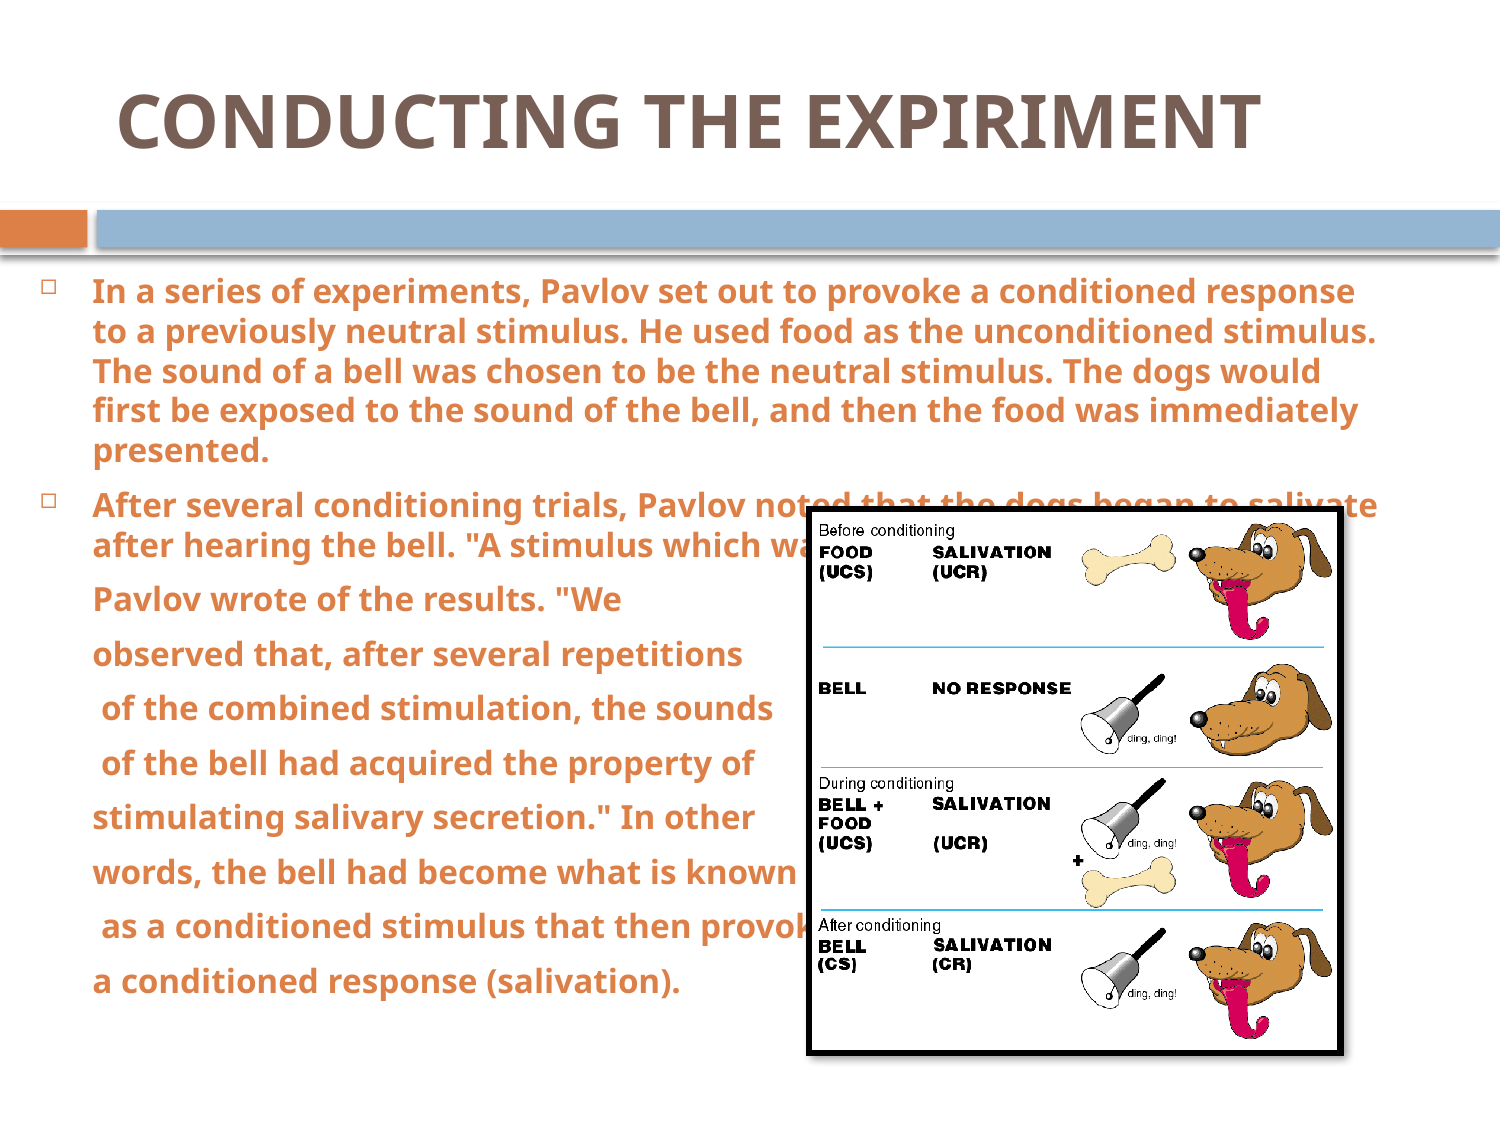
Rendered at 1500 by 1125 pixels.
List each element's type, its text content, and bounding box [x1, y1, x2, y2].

list In a series of experiments, Pavlov set out to provoke a conditioned response to a previously neutral stimulus. He used food as the unconditioned stimulus. The sound of a bell was chosen to be the neutral stimulus. The dogs would first be exposed to the sound of the bell, and then the food was immediately presented. After several conditioning trials, Pavlov noted that the dogs began to salivate after hearing the bell. "A stimulus which was neutral.” Pavlov wrote of the results. "We observed that, after several repetitions of the combined stimulation, the sounds of the bell had acquired the property of stimulating salivary secretion." In other words, the bell had become what is known as a conditioned stimulus that then provoked a conditioned response (salivation). [24, 262, 1413, 1075]
title CONDUCTING THE EXPIRIMENT [100, 37, 1438, 200]
picture [812, 512, 1338, 1051]
